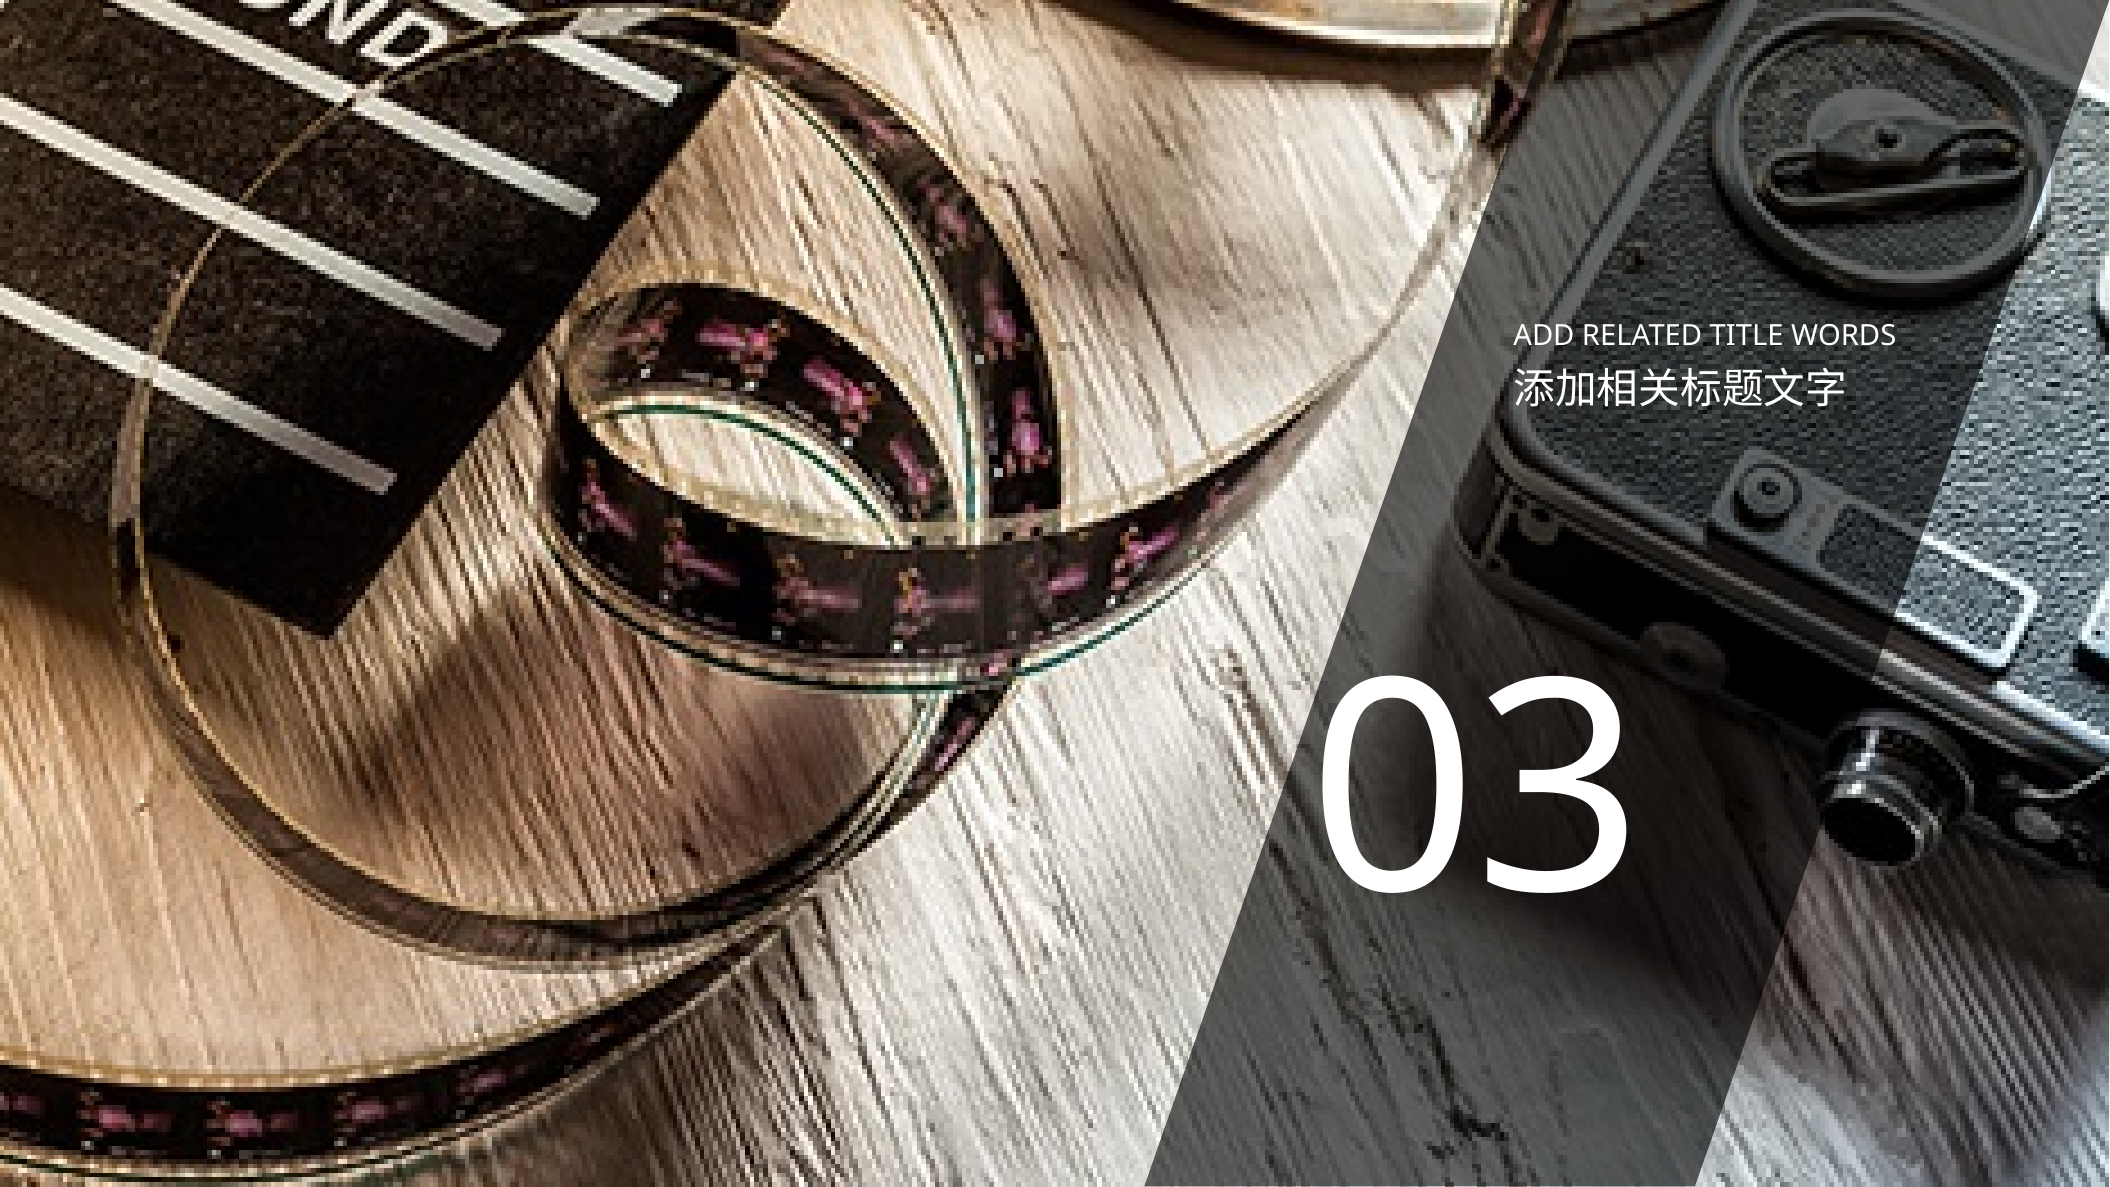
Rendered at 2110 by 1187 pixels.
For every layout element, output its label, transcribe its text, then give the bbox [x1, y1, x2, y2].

text_box ADD RELATED TITLE WORDS [1505, 312, 1941, 355]
text_box [0, 0, 1557, 1187]
text_box [1696, 1, 2110, 1187]
text_box 添加相关标题文字 [1505, 357, 1917, 416]
text_box [1144, 0, 2110, 1187]
text_box 03 [1301, 590, 1652, 953]
